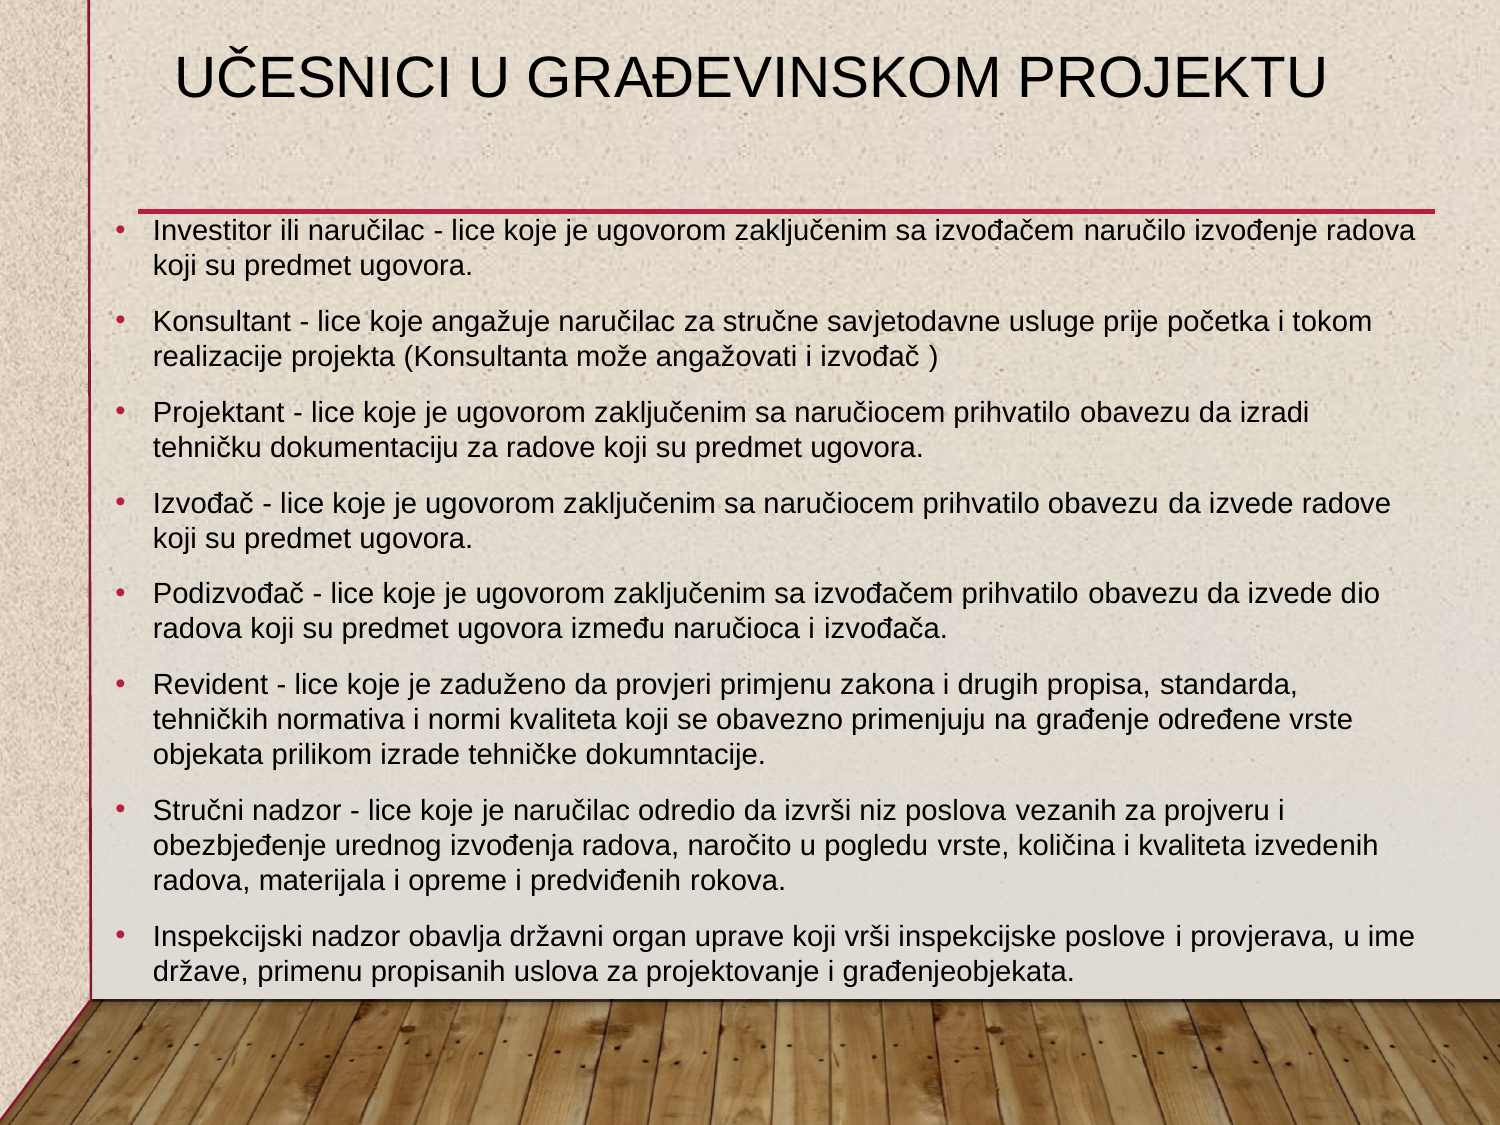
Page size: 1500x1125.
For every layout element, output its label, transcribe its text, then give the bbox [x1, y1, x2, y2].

picture [91, 0, 1500, 395]
picture [0, 999, 1500, 1125]
title UČESNICI U GRAĐEVINSKOM PROJEKTU [159, 32, 1412, 204]
list Investitor ili naručilac - lice koje je ugovorom zaključenim sa izvođačem naručilo izvođenje radova koji su predmet ugovora. Konsultant - lice koje angažuje naručilac za stručne savjetodavne usluge prije početka i tokom realizacije projekta (Konsultanta može angažovati i izvođač ) Projektant - lice koje je ugovorom zaključenim sa naručiocem prihvatilo obavezu da izradi tehničku dokumentaciju za radove koji su predmet ugovora. Izvođač - lice koje je ugovorom zaključenim sa naručiocem prihvatilo obavezu da izvede radove koji su predmet ugovora. Podizvođač - lice koje je ugovorom zaključenim sa izvođačem prihvatilo obavezu da izvede dio radova koji su predmet ugovora između naručioca i izvođača. Revident - lice koje je zaduženo da provjeri primjenu zakona i drugih propisa, standarda, tehničkih normativa i normi kvaliteta koji se obavezno primenjuju na građenje određene vrste objekata prilikom izrade tehničke dokumntacije. Stručni nadzor - lice koje je naručilac odredio da izvrši niz poslova vezanih za projveru i obezbjeđenje urednog izvođenja radova, naročito u pogledu vrste, količina i kvaliteta izvedenih radova, materijala i opreme i predviđenih rokova. Inspekcijski nadzor obavlja državni organ uprave koji vrši inspekcijske poslove i provjerava, u ime države, primenu propisanih uslova za projektovanje i građenjeobjekata. [100, 204, 1436, 976]
